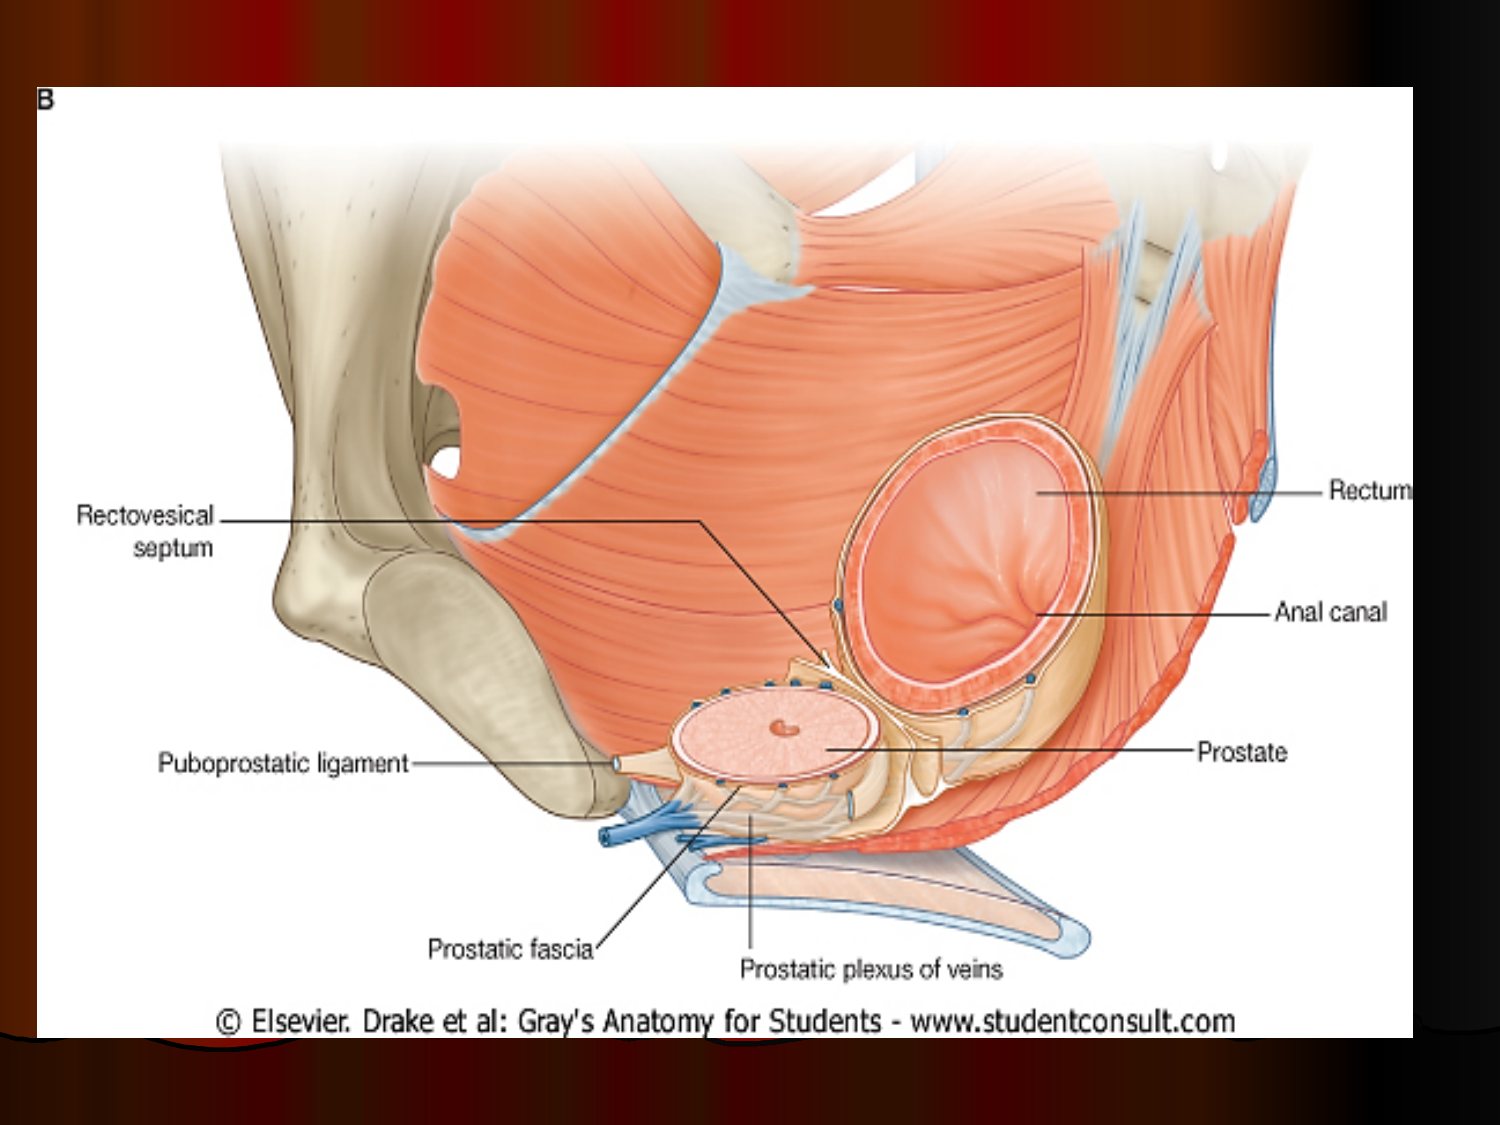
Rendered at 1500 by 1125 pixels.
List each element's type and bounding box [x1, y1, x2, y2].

picture [37, 87, 1413, 1038]
